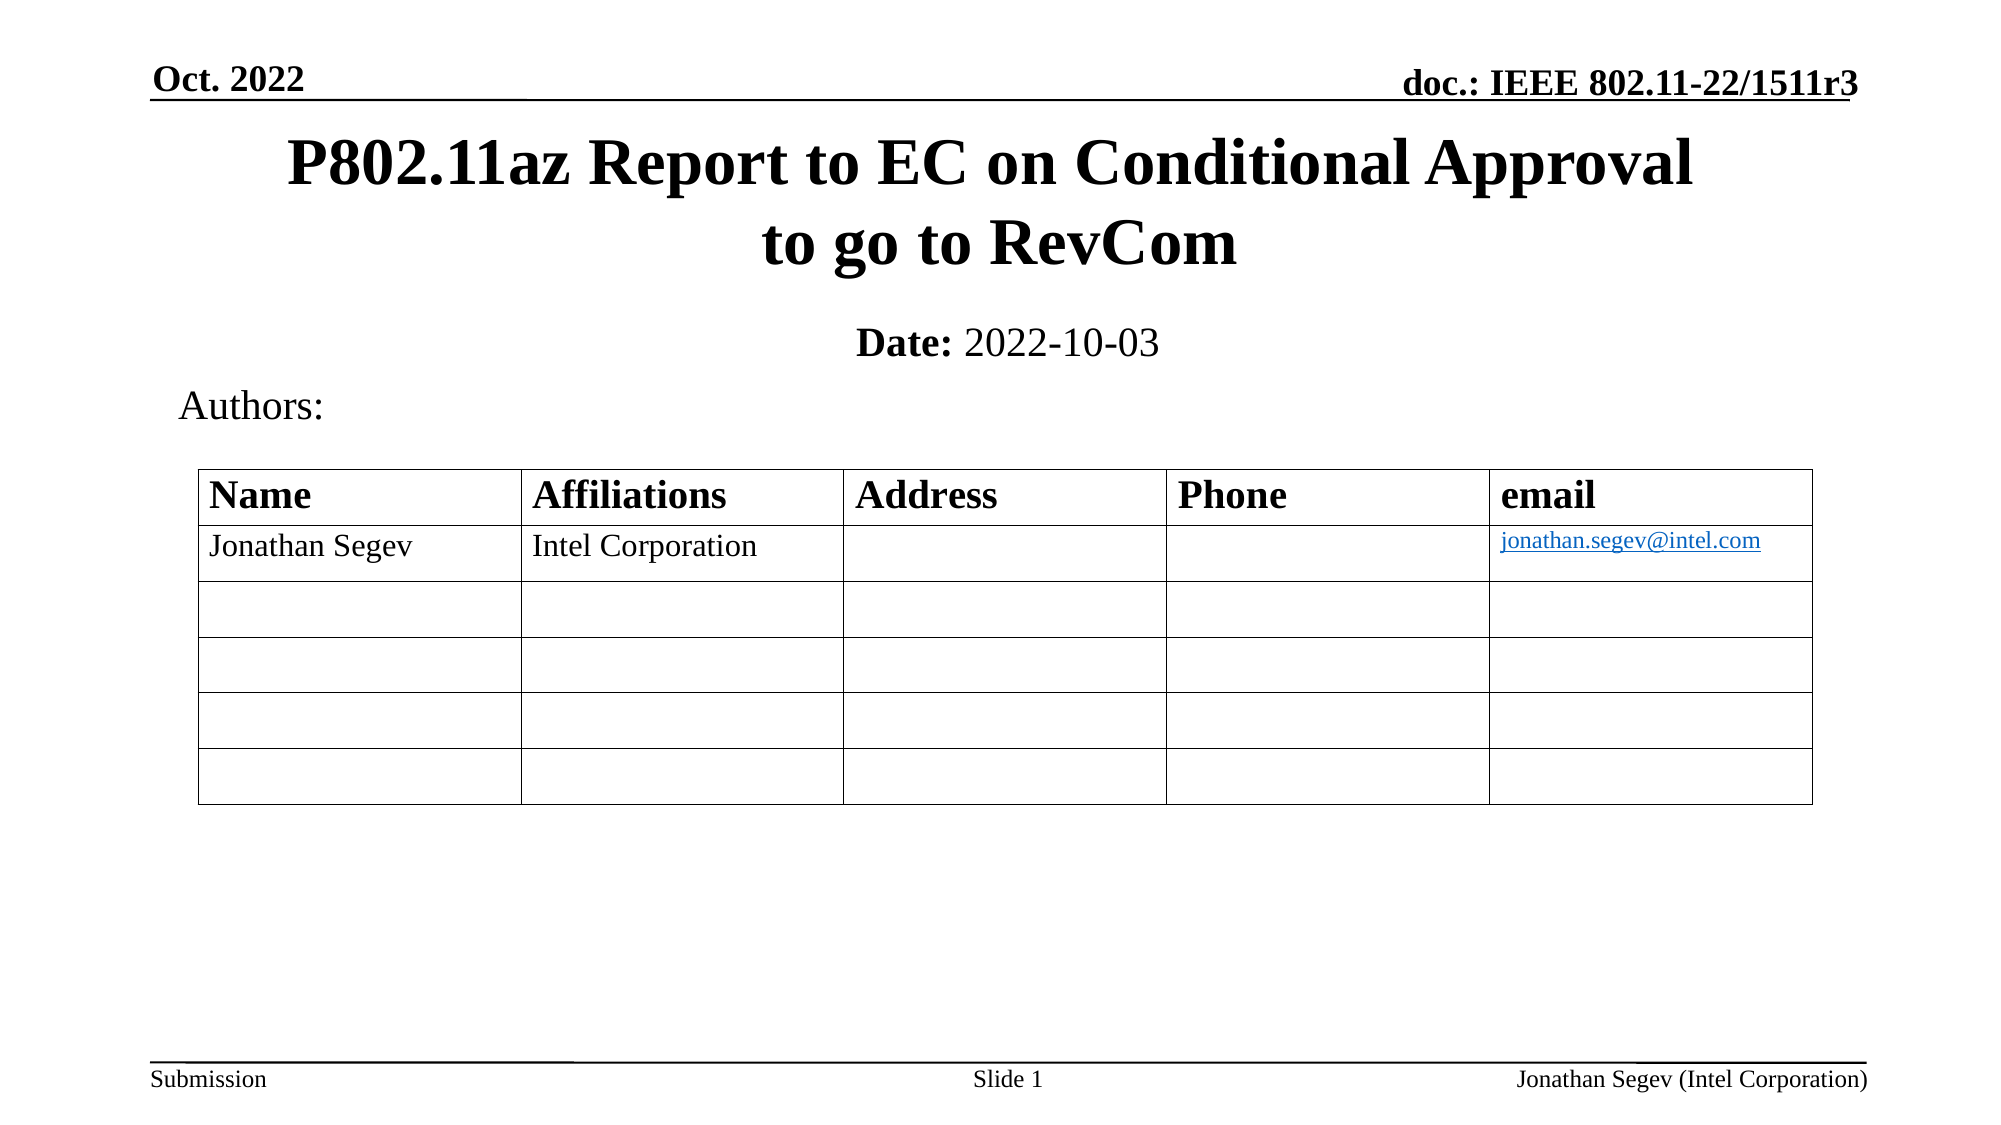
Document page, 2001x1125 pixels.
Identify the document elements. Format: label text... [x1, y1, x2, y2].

footer Jonathan Segev (Intel Corporation) [1171, 1061, 1869, 1093]
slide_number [152, 54, 563, 100]
slide_number Slide 1 [950, 1061, 1067, 1123]
title P802.11az Report to EC on Conditional Approval to go to RevCom [149, 76, 1851, 319]
text_box Authors: [162, 369, 401, 433]
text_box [182, 468, 1860, 855]
subtitle Date: 2022-10-03 [307, 306, 1709, 386]
